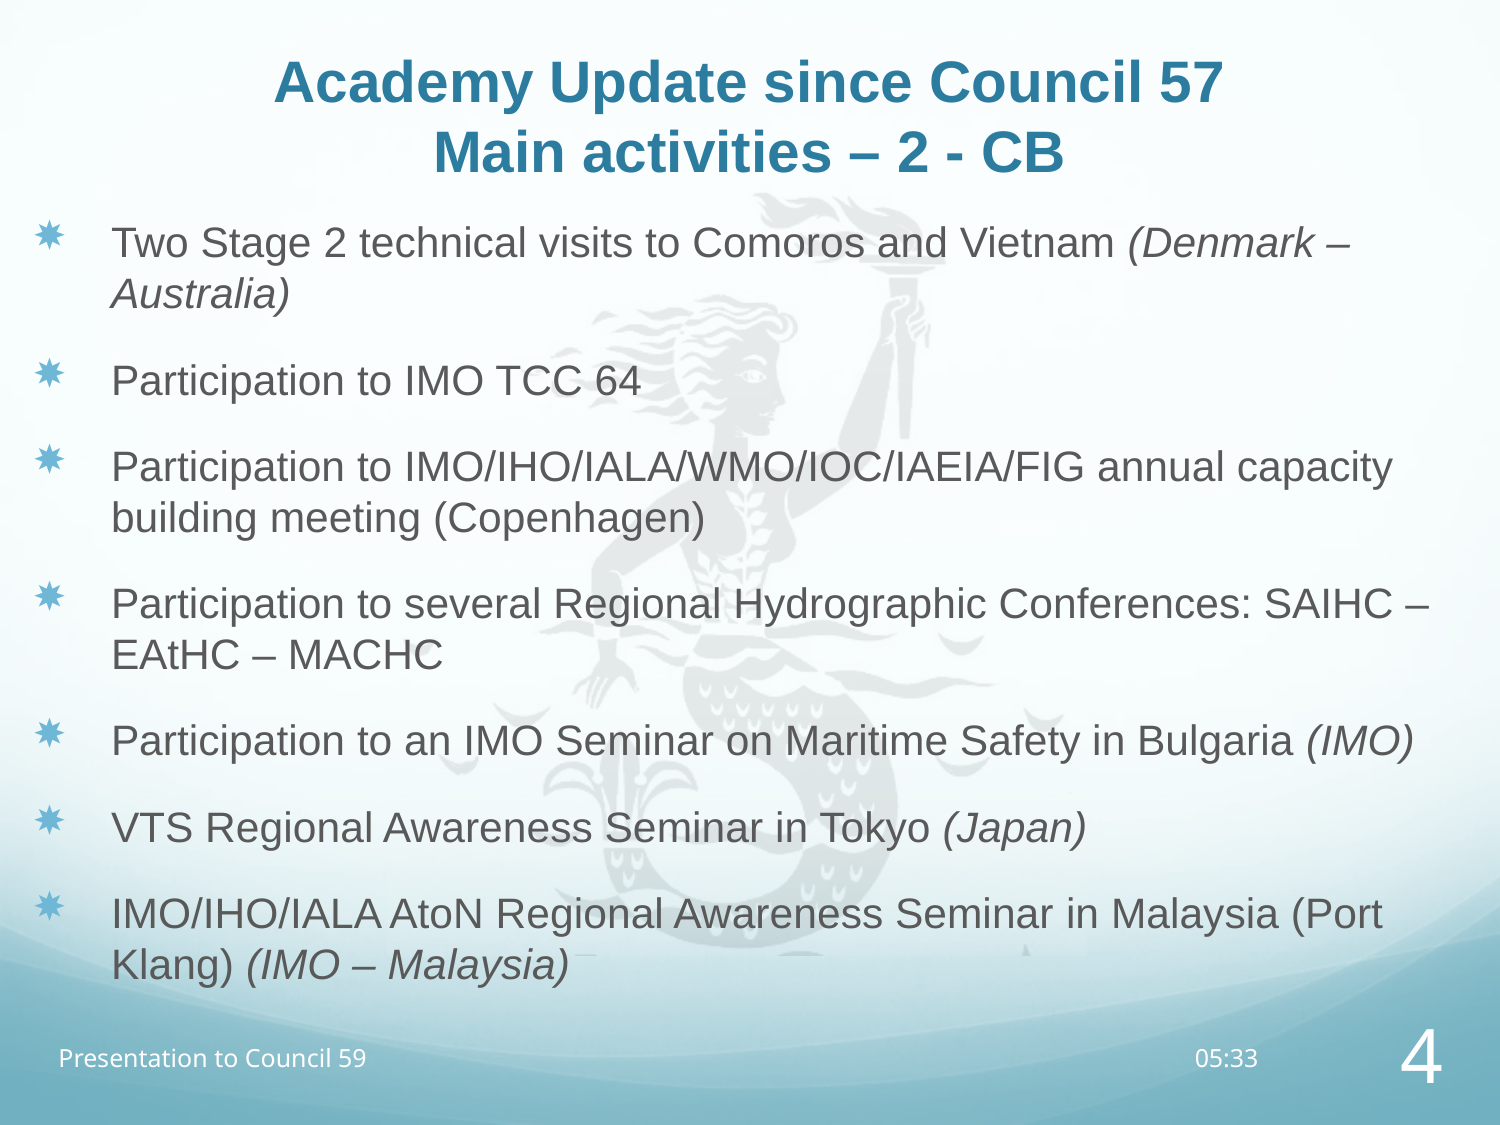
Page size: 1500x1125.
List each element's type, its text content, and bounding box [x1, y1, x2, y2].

footer Presentation to Council 59 [43, 1029, 838, 1090]
slide_number 4 [1295, 1029, 1459, 1090]
list Two Stage 2 technical visits to Comoros and Vietnam (Denmark – Australia) Participation to IMO TCC 64 Participation to IMO/IHO/IALA/WMO/IOC/IAEIA/FIG annual capacity building meeting (Copenhagen) Participation to several Regional Hydrographic Conferences: SAIHC – EAtHC – MACHC Participation to an IMO Seminar on Maritime Safety in Bulgaria (IMO) VTS Regional Awareness Seminar in Tokyo (Japan) IMO/IHO/IALA AtoN Regional Awareness Seminar in Malaysia (Port Klang) (IMO – Malaysia) [15, 207, 1459, 1038]
title Academy Update since Council 57 Main activities – 2 - CB [75, 35, 1425, 193]
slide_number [923, 1029, 1274, 1090]
